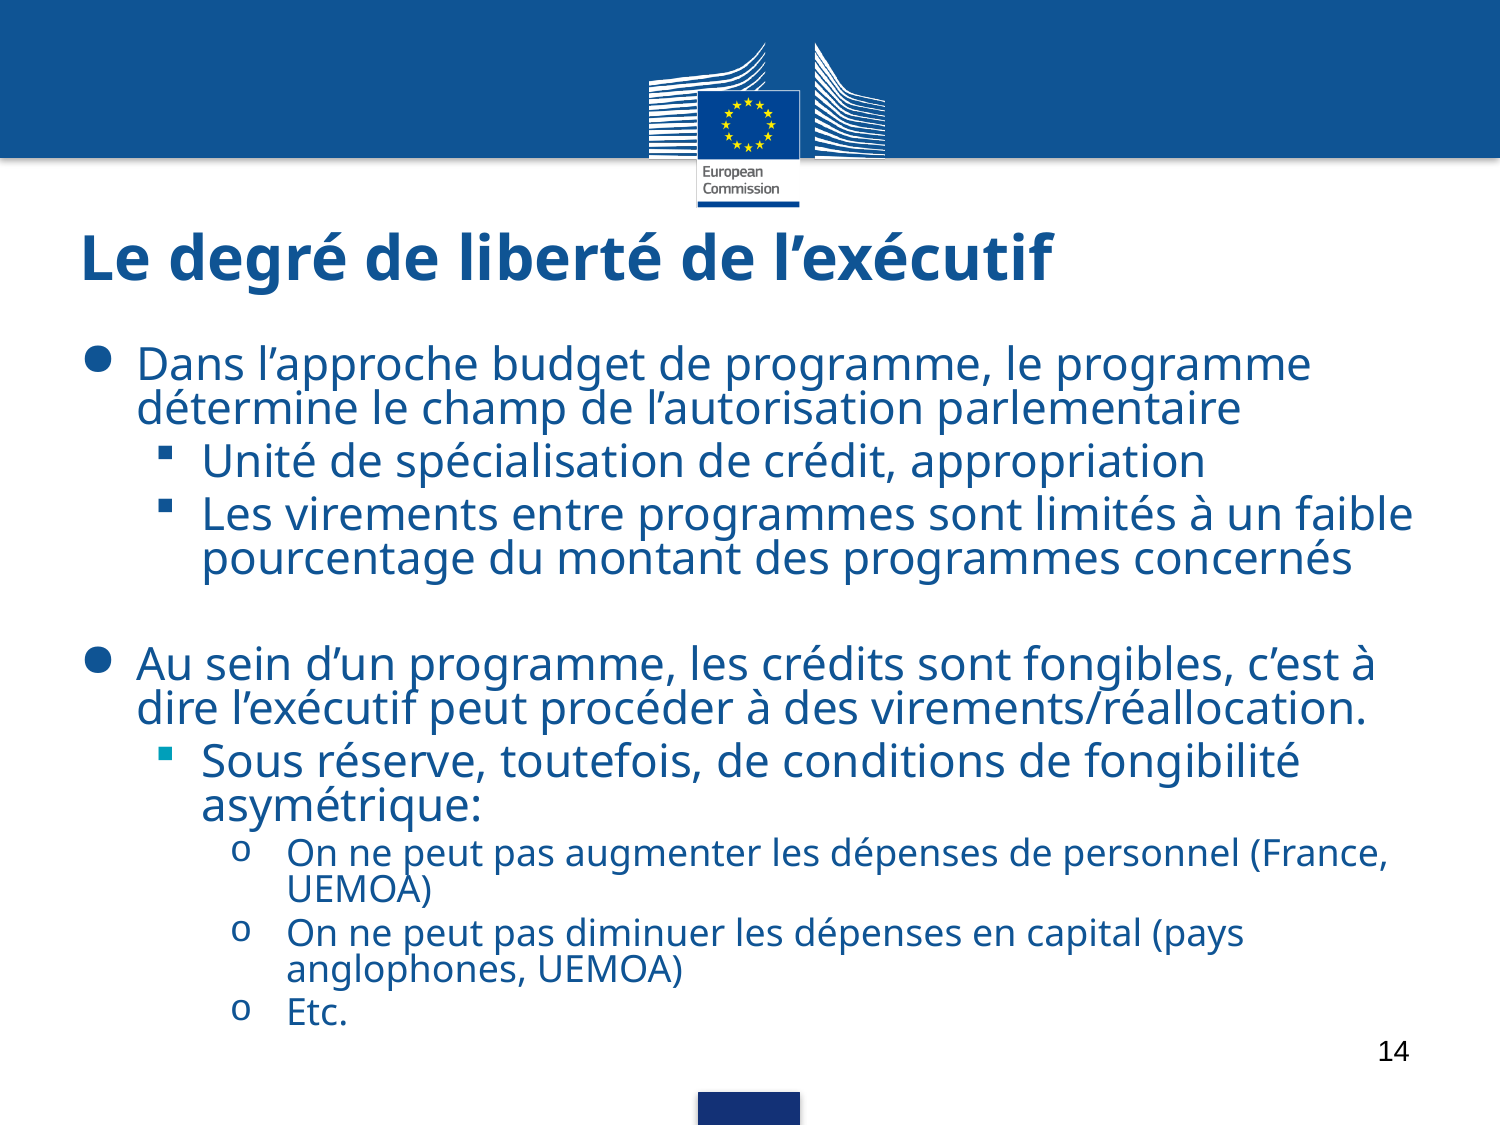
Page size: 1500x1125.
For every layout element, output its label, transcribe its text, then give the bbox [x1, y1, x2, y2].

list Dans l’approche budget de programme, le programme détermine le champ de l’autorisation parlementaire Unité de spécialisation de crédit, appropriation Les virements entre programmes sont limités à un faible pourcentage du montant des programmes concernés Au sein d’un programme, les crédits sont fongibles, c’est à dire l’exécutif peut procéder à des virements/réallocation. Sous réserve, toutefois, de conditions de fongibilité asymétrique: On ne peut pas augmenter les dépenses de personnel (France, UEMOA) On ne peut pas diminuer les dépenses en capital (pays anglophones, UEMOA) Etc. [64, 337, 1460, 1125]
slide_number 14 [1074, 1024, 1426, 1103]
title Le degré de liberté de l’exécutif [64, 219, 1416, 292]
picture [649, 42, 885, 208]
